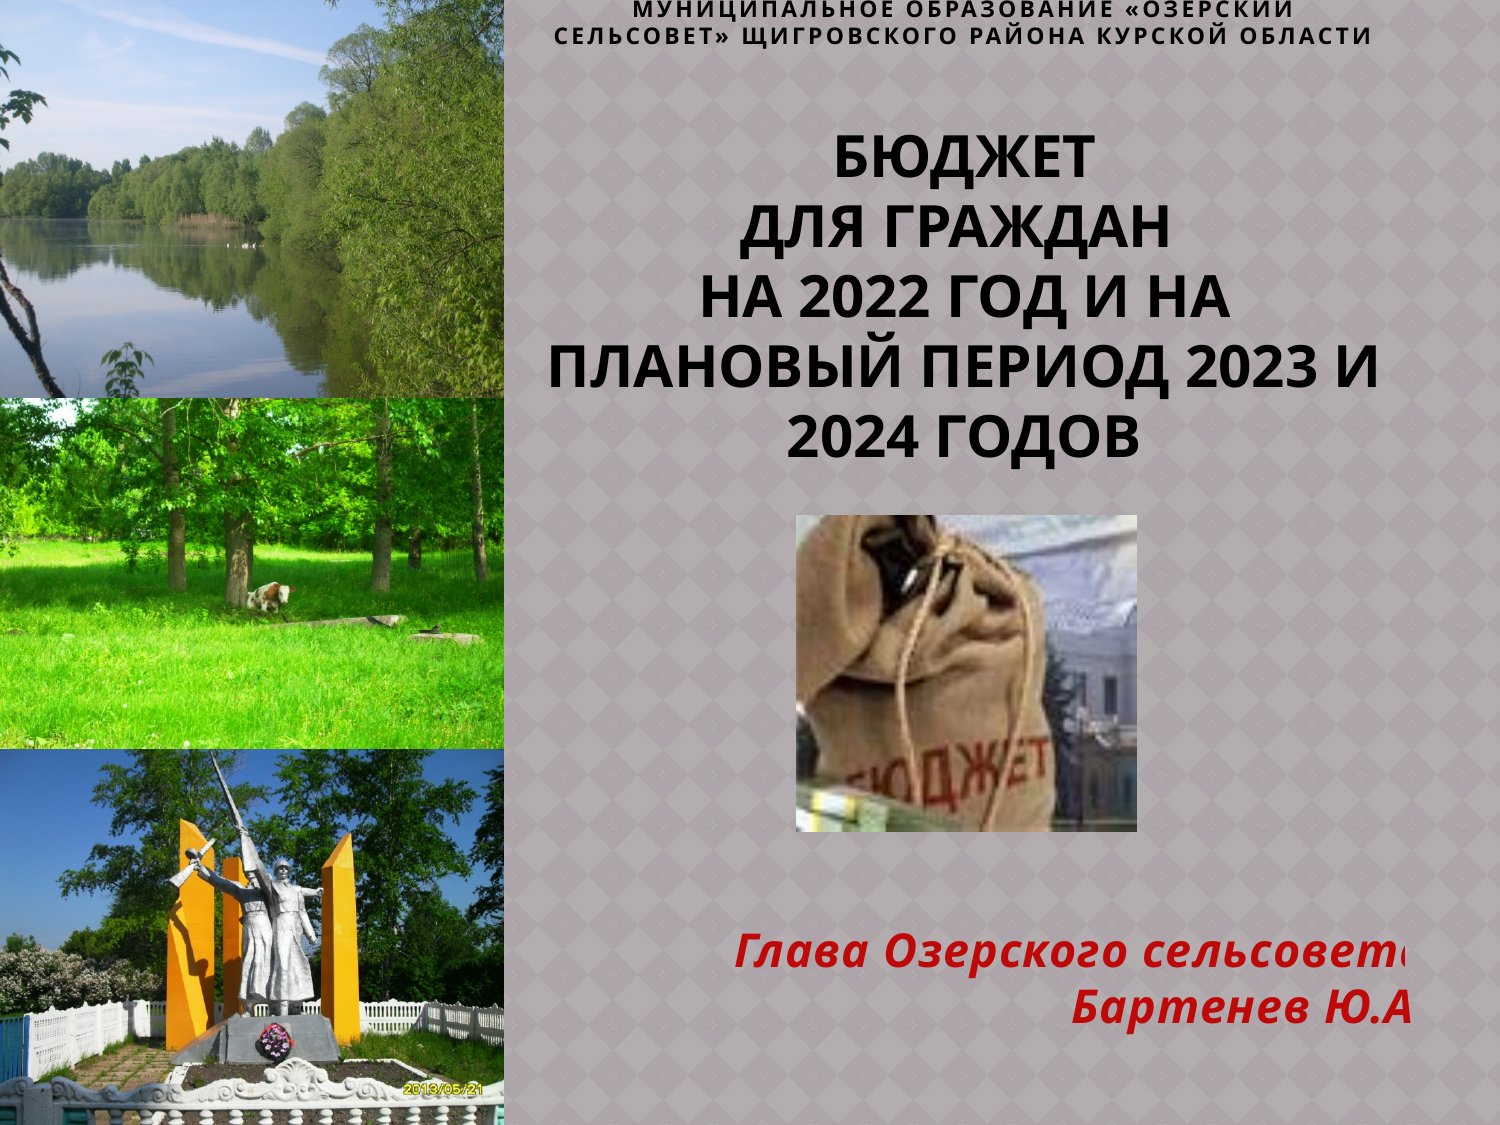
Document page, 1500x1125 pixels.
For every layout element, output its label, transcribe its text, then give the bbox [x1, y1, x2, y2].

title МуНИЦИПАЛЬНОЕ ОБРАЗОВАНИЕ «ОЗЕРСКИЙ СЕЛЬСОВЕТ» ЩИГРОВСКОГО РАЙОНА КУРСКОЙ ОБЛАСТИ Бюджет для граждан на 2022 год и на плановый период 2023 и 2024 годов [539, 164, 1390, 539]
picture [796, 515, 1138, 833]
picture [0, 0, 505, 1125]
subtitle Глава Озерского сельсовета Бартенев Ю.А. [597, 855, 1437, 1037]
